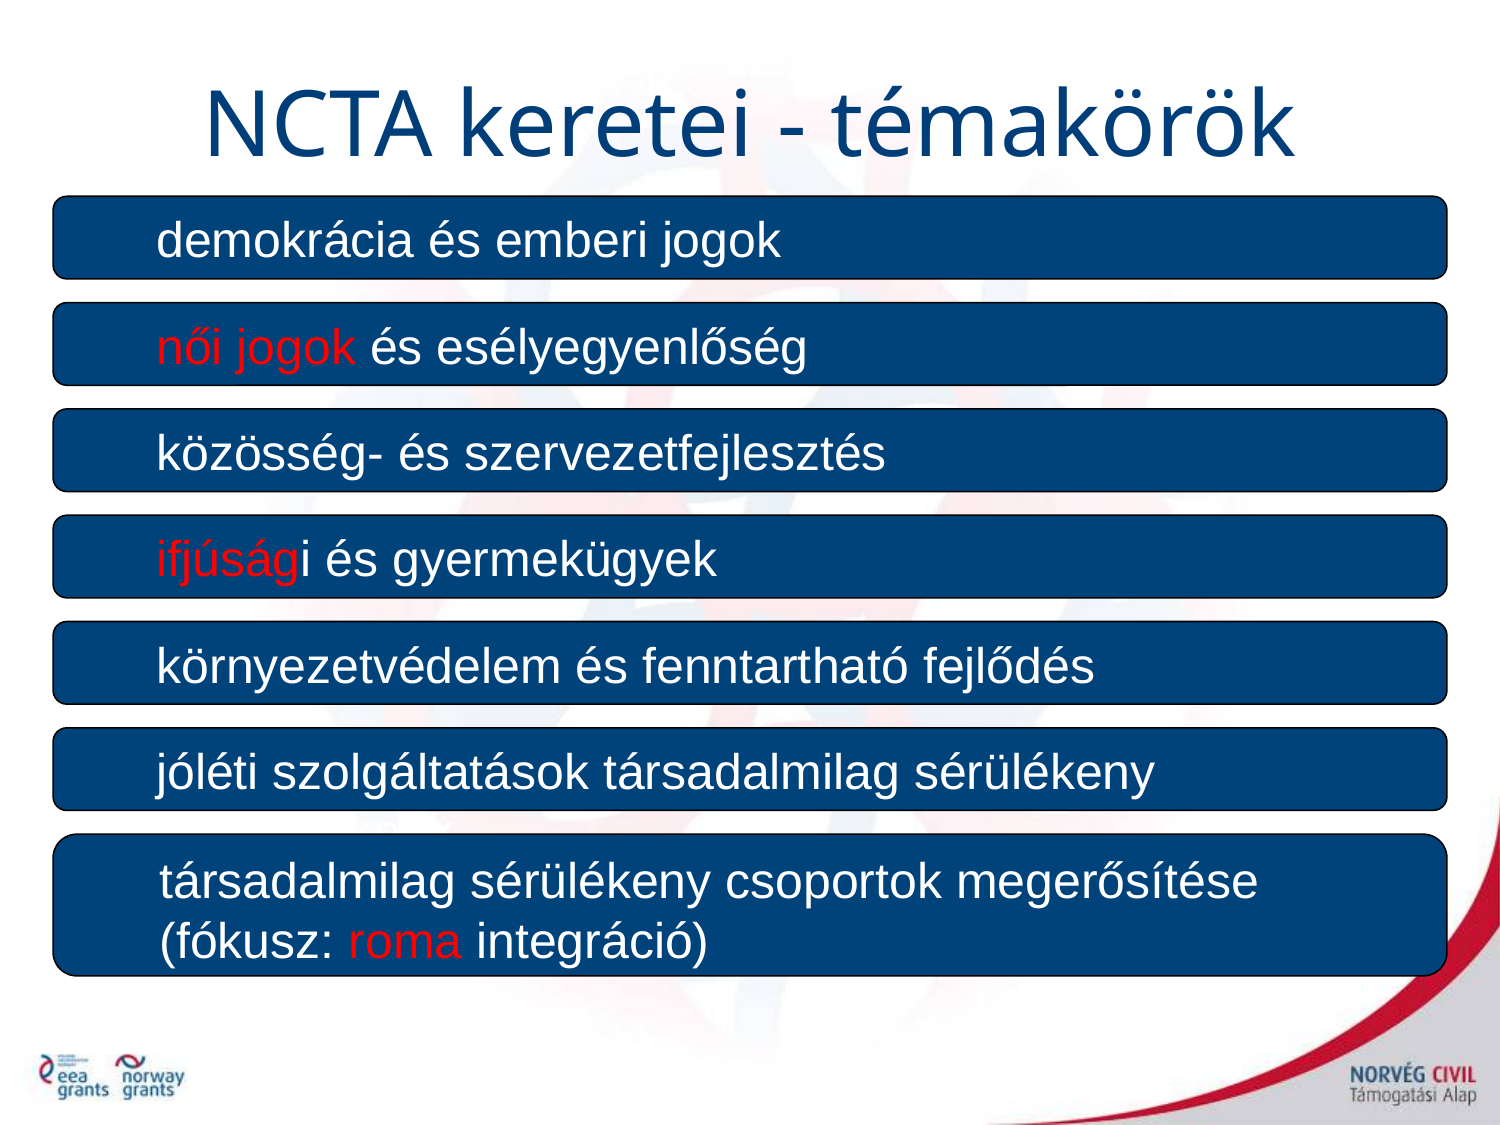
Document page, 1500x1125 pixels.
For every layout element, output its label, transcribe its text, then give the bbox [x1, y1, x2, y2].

text_box női jogok és esélyegyenlőség [53, 302, 1447, 386]
text_box NCTA keretei - témakörök [41, 31, 1459, 209]
text_box környezetvédelem és fenntartható fejlődés [53, 621, 1447, 705]
text_box ifjúsági és gyermekügyek [53, 515, 1447, 598]
text_box jóléti szolgáltatások társadalmilag sérülékeny csoportoknak [53, 727, 1447, 811]
text_box társadalmilag sérülékeny csoportok megerősítése (fókusz: roma integráció) [53, 834, 1447, 976]
picture [0, 0, 1500, 1125]
text_box demokrácia és emberi jogok [53, 196, 1447, 279]
text_box közösség- és szervezetfejlesztés [53, 408, 1447, 492]
